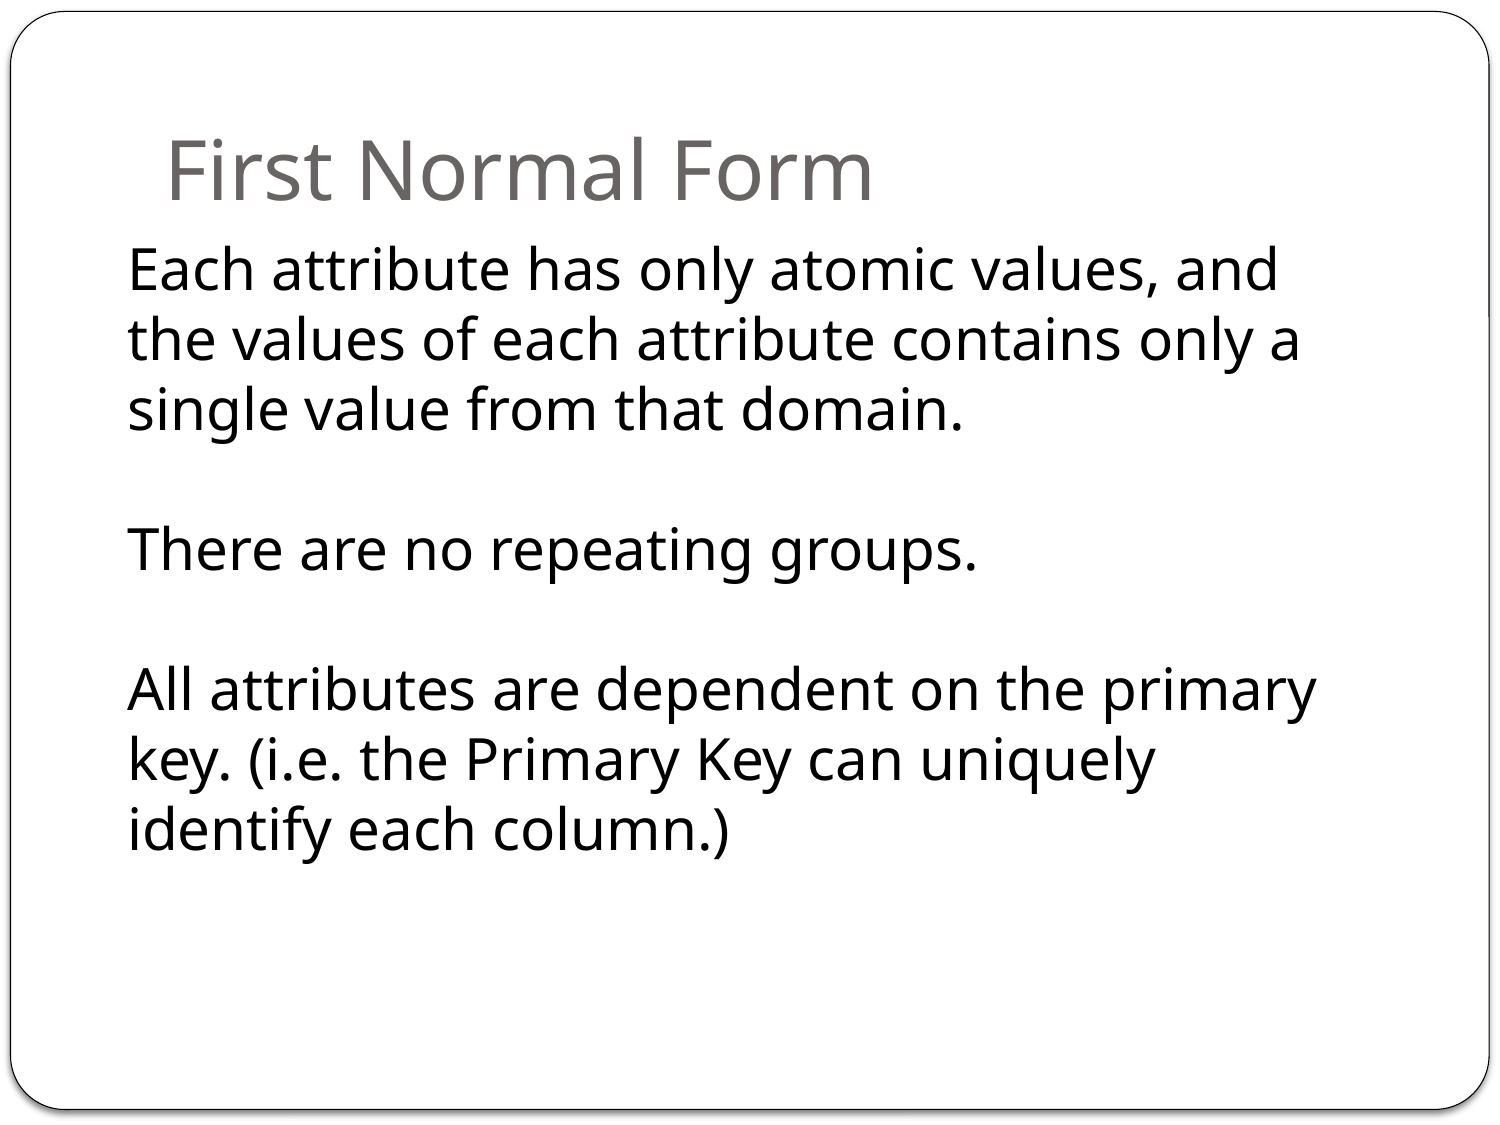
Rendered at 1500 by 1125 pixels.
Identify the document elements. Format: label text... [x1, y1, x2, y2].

title First Normal Form [150, 45, 1425, 233]
text_box Each attribute has only atomic values, and the values of each attribute contains only a single value from that domain. There are no repeating groups. All attributes are dependent on the primary key. (i.e. the Primary Key can uniquely identify each column.) [112, 224, 1388, 870]
